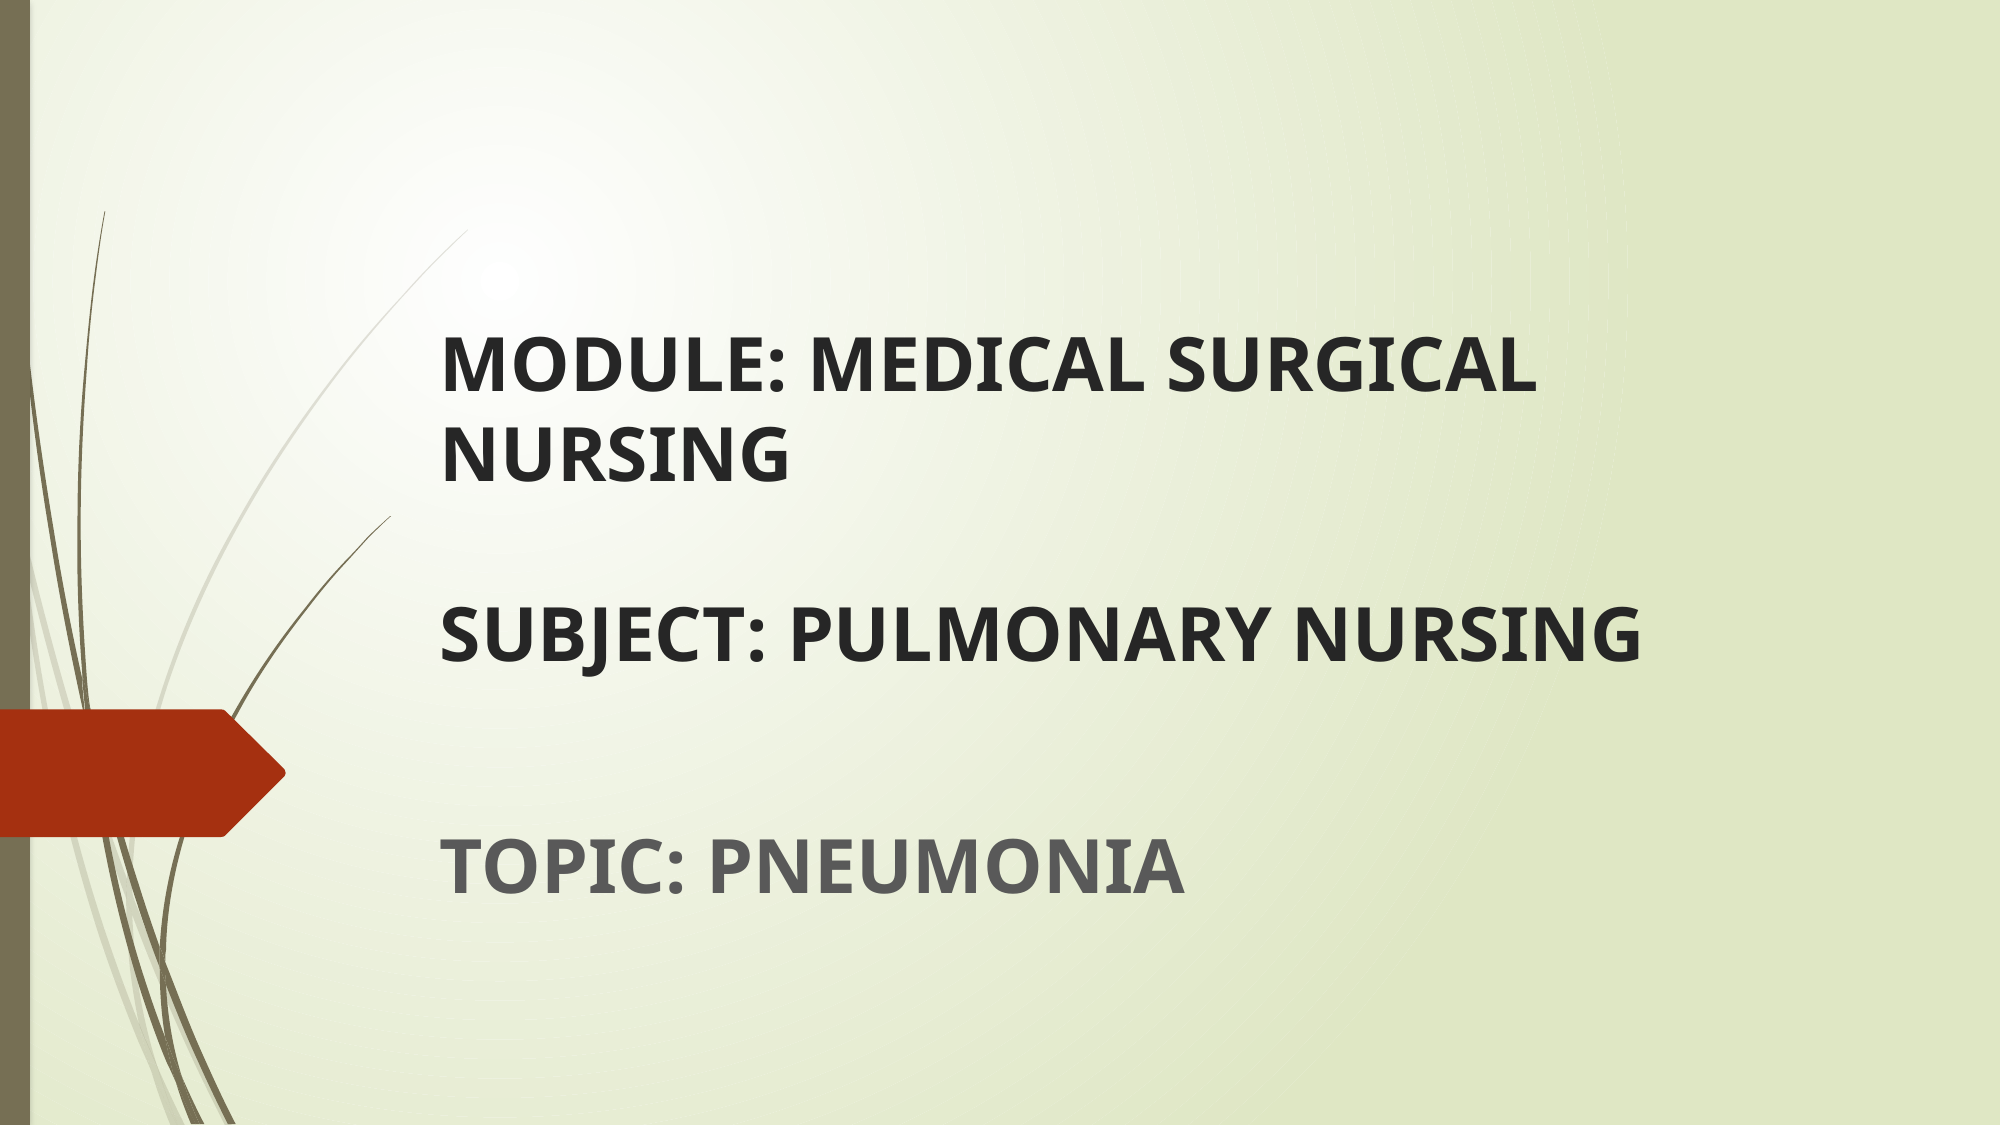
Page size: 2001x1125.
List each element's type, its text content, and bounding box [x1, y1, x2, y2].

subtitle TOPIC: PNEUMONIA [424, 811, 1888, 997]
title MODULE: MEDICAL SURGICAL NURSING SUBJECT: PULMONARY NURSING [424, 283, 1888, 784]
